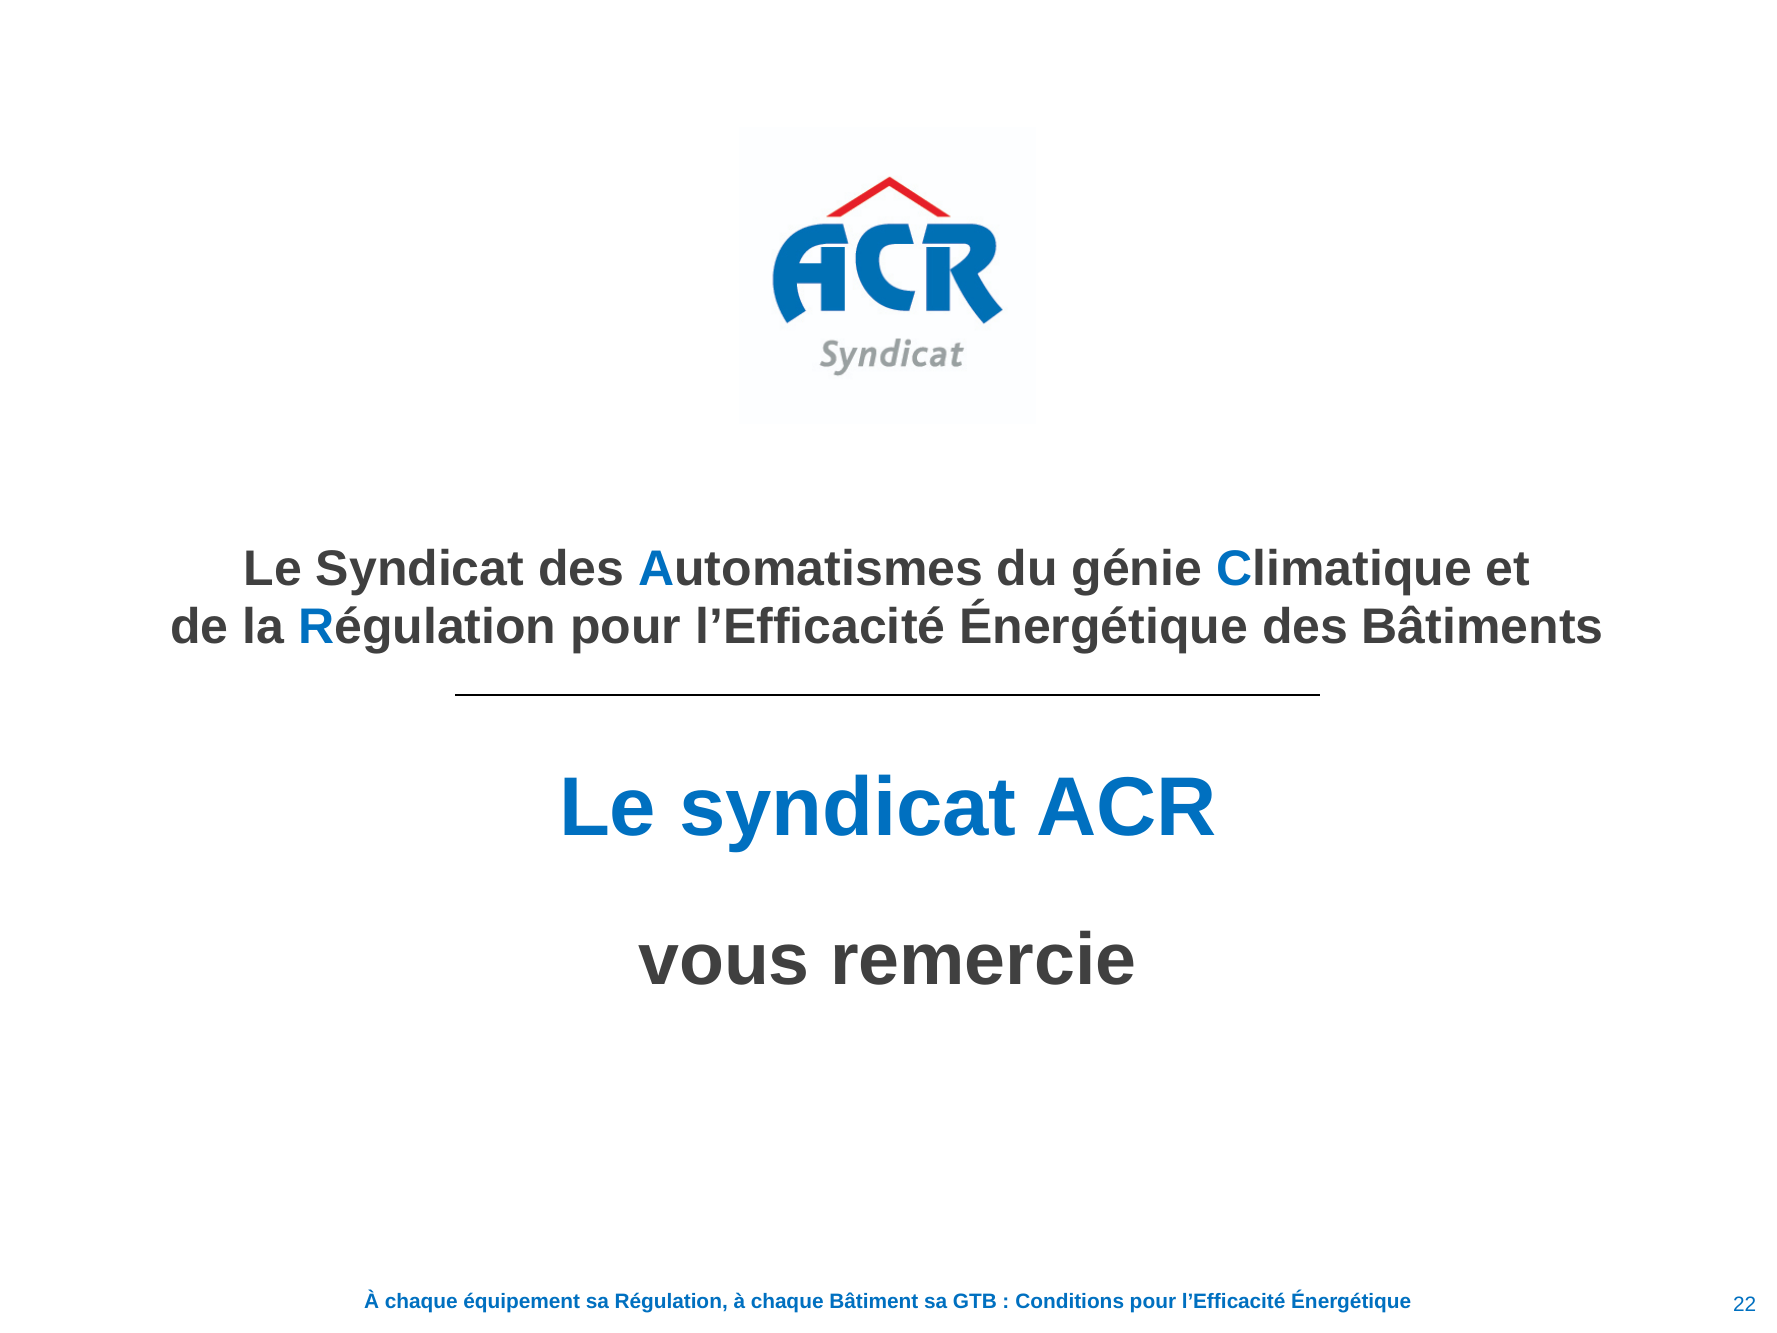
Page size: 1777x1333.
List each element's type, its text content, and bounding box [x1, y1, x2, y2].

subtitle vous remercie [0, 902, 1776, 1009]
picture [739, 127, 1036, 424]
title Le syndicat ACR [0, 737, 1776, 868]
